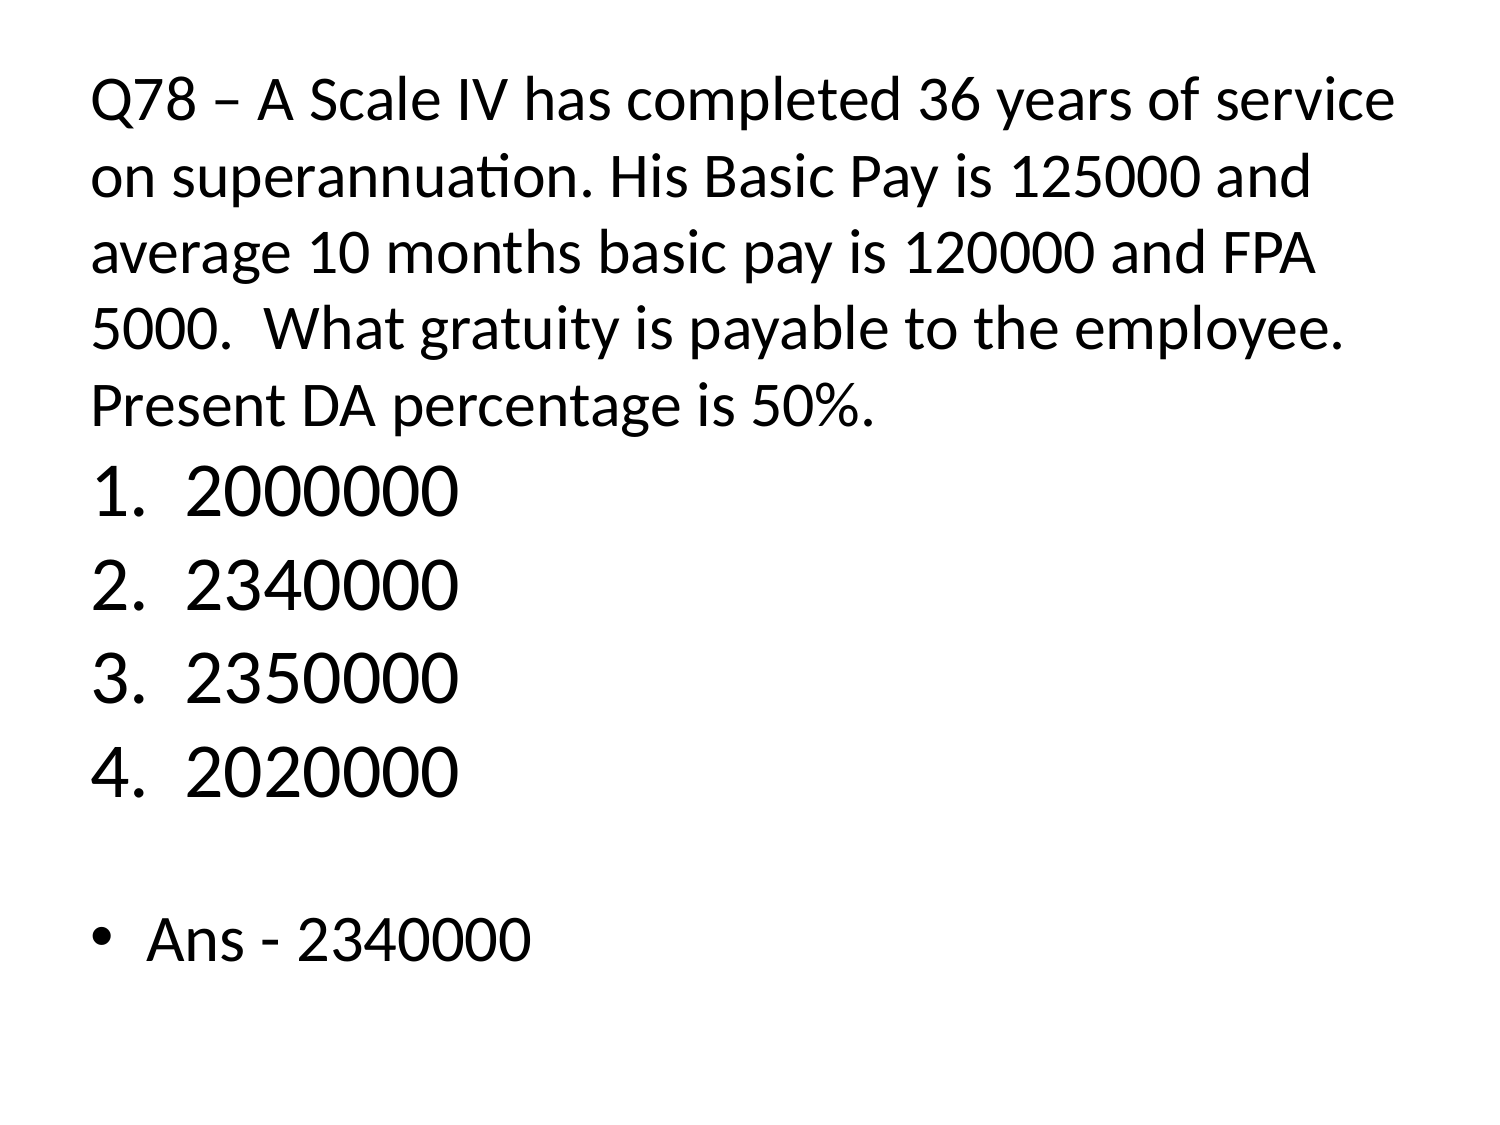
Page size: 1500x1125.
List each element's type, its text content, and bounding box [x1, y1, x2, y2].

title Q78 – A Scale IV has completed 36 years of service on superannuation. His Basic Pay is 125000 and average 10 months basic pay is 120000 and FPA 5000. What gratuity is payable to the employee. Present DA percentage is 50%. 1. 2000000 2. 2340000 3. 2350000 4. 2020000 [75, 45, 1425, 825]
list Ans - 2340000 [75, 887, 1425, 1005]
